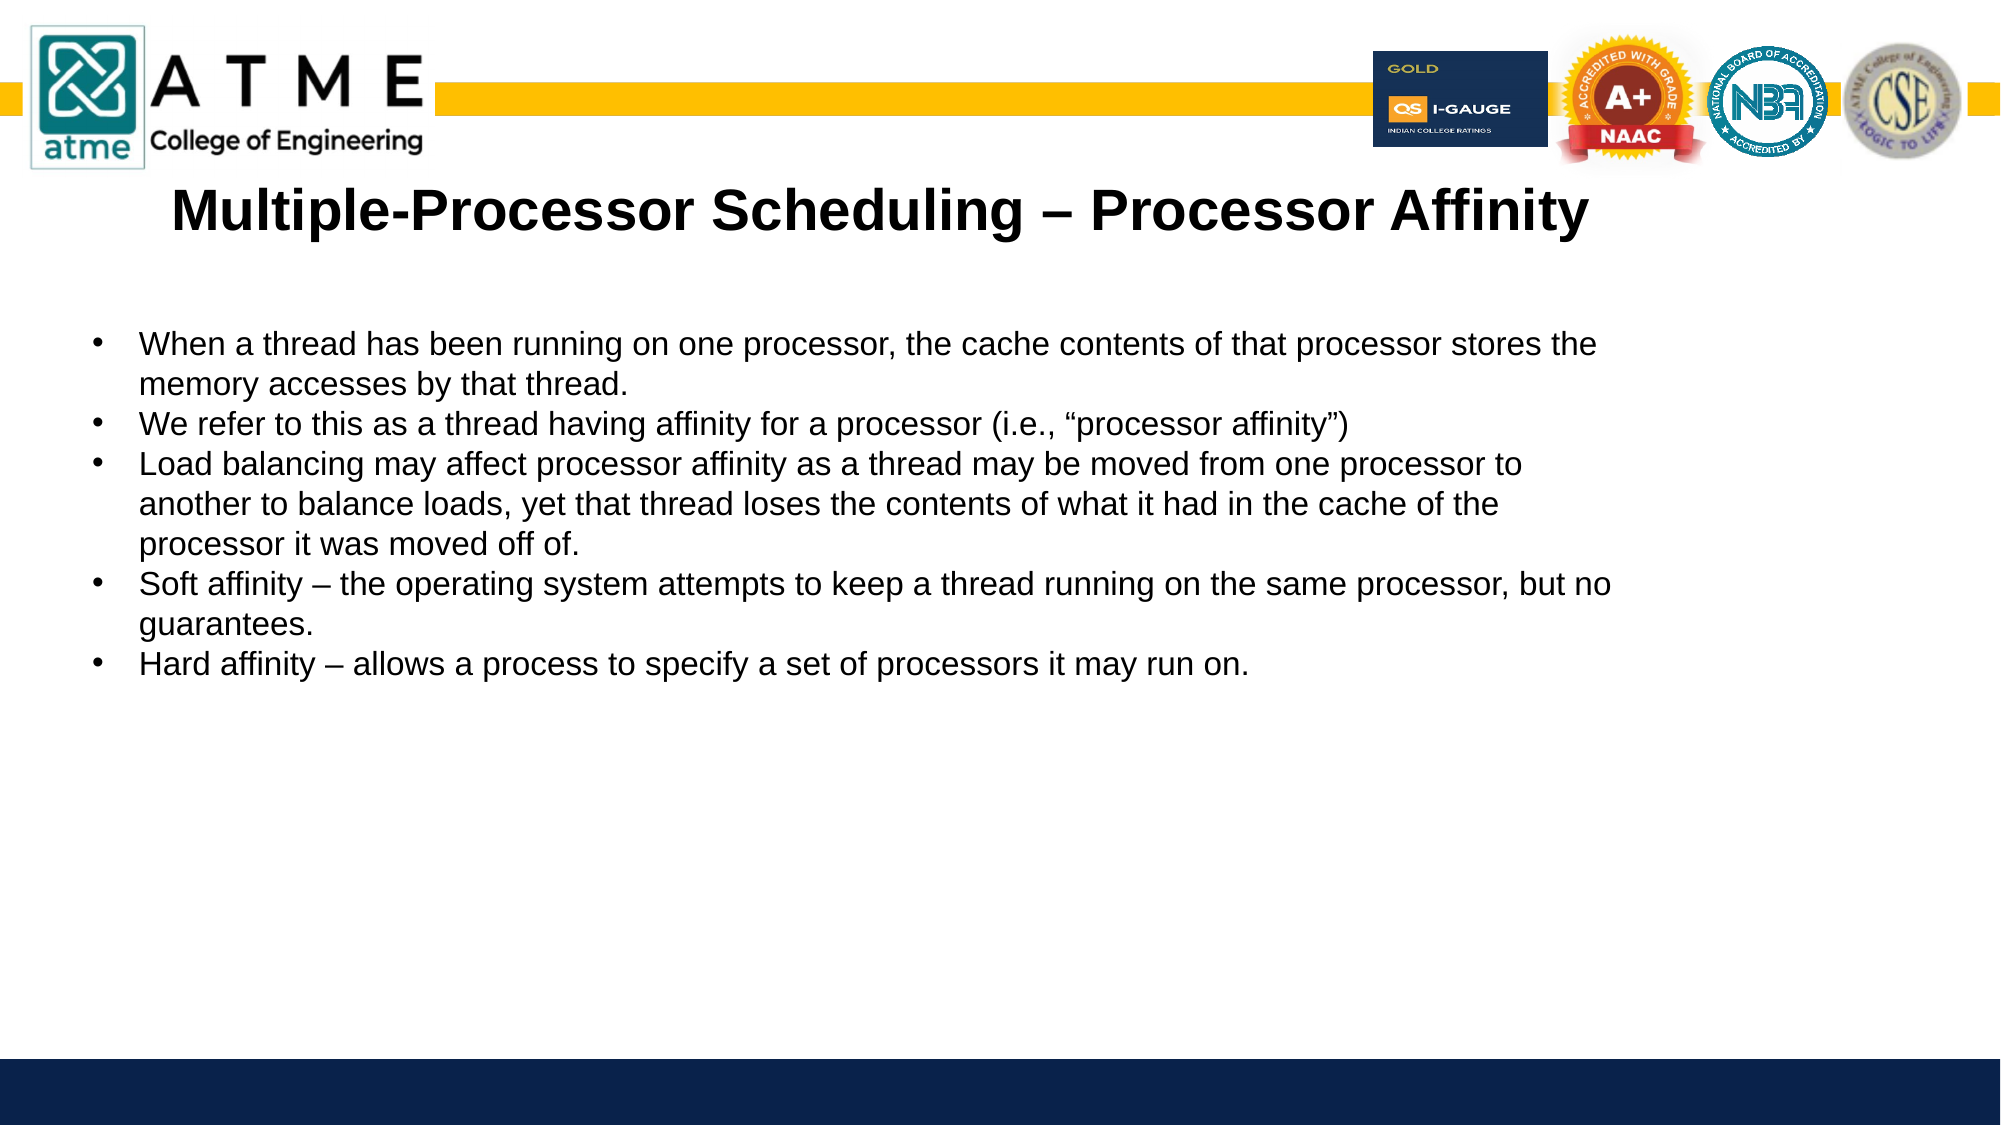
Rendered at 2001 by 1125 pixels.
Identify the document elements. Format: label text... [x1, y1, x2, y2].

picture [1840, 26, 1968, 176]
picture [22, 15, 435, 178]
picture [1373, 20, 1828, 180]
text_box Multiple-Processor Scheduling – Processor Affinity [156, 164, 1607, 250]
text_box When a thread has been running on one processor, the cache contents of that processor stores the memory accesses by that thread. We refer to this as a thread having affinity for a processor (i.e., “processor affinity”) Load balancing may affect processor affinity as a thread may be moved from one processor to another to balance loads, yet that thread loses the contents of what it had in the cache of the processor it was moved off of. Soft affinity – the operating system attempts to keep a thread running on the same processor, but no guarantees. Hard affinity – allows a process to specify a set of processors it may run on. [77, 314, 1632, 689]
picture [0, 1059, 2001, 1125]
